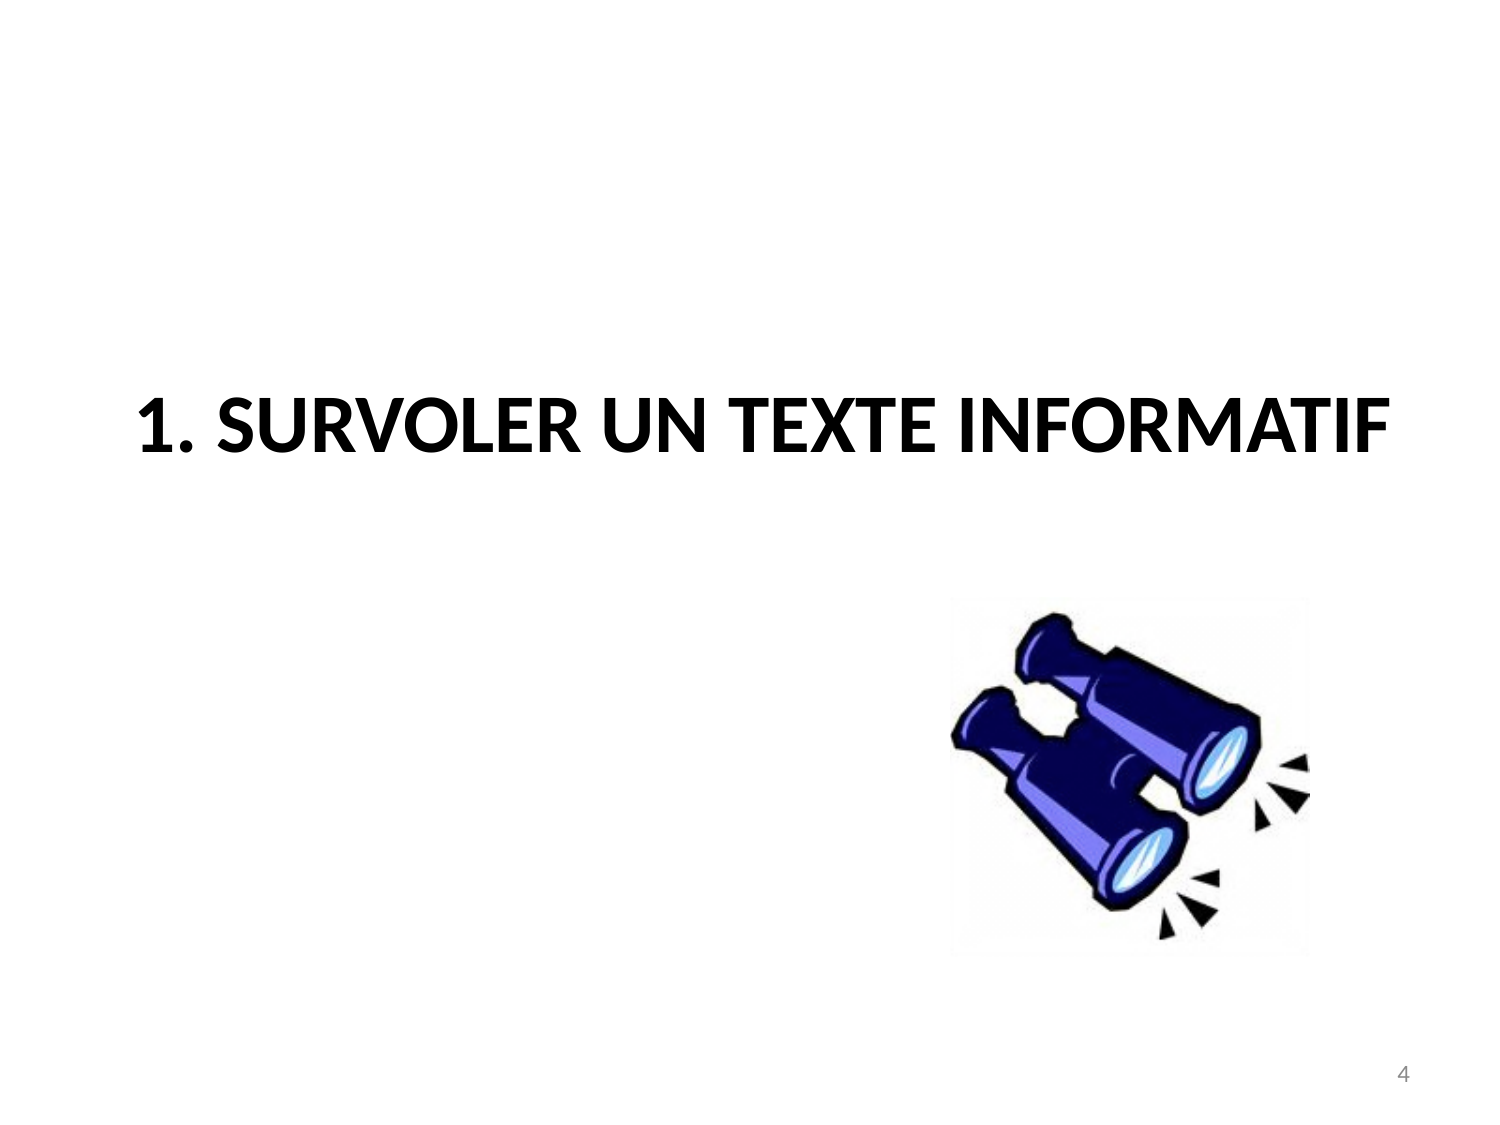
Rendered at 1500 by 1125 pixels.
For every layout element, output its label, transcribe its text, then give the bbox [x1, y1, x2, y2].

picture [950, 597, 1310, 957]
slide_number 4 [1074, 1042, 1425, 1103]
title 1. Survoler un texte informatif [118, 361, 1447, 586]
